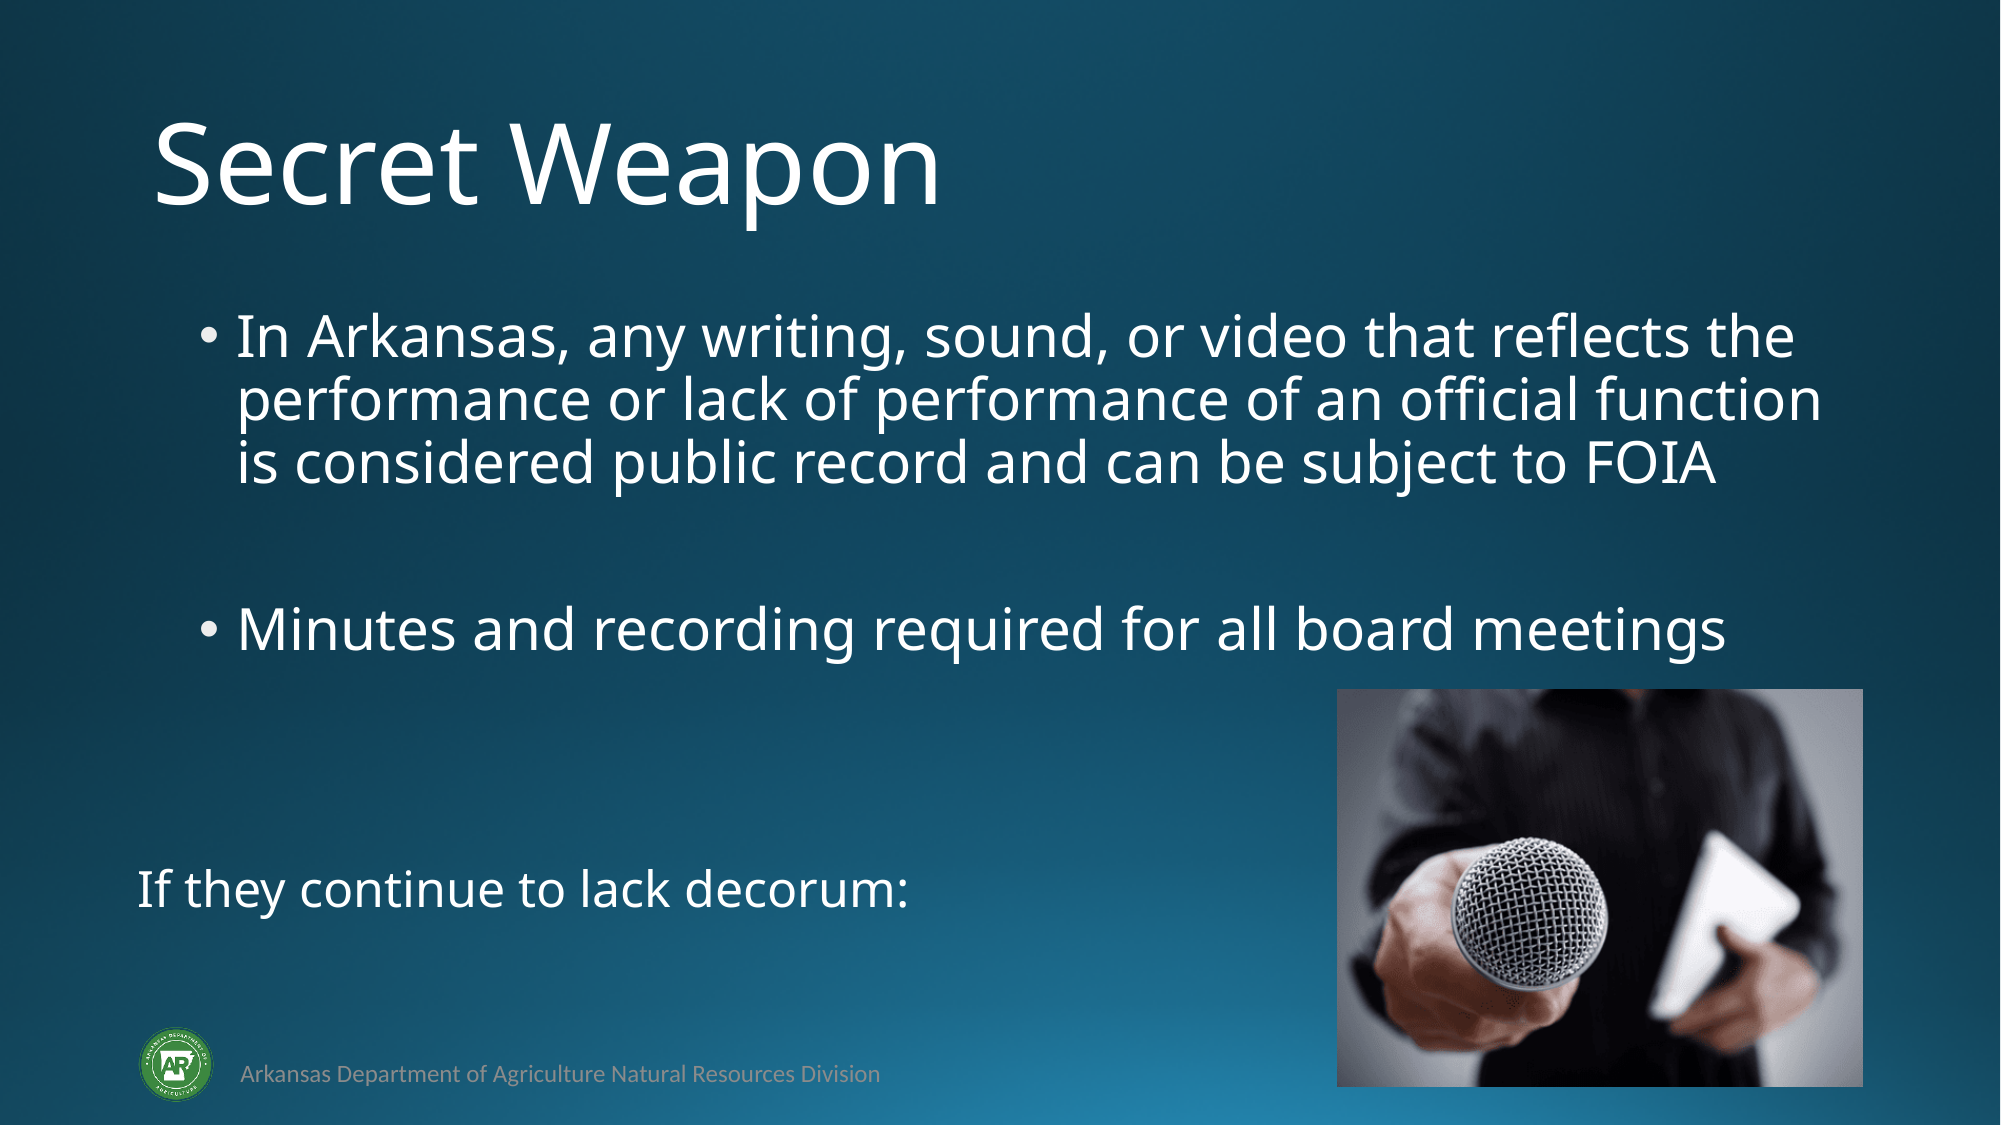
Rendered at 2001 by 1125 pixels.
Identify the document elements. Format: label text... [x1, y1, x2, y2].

list In Arkansas, any writing, sound, or video that reflects the performance or lack of performance of an official function is considered public record and can be subject to FOIA Minutes and recording required for all board meetings [183, 299, 1863, 1014]
title Secret Weapon [137, 59, 1863, 278]
footer Arkansas Department of Agriculture Natural Resources Division [225, 1042, 1333, 1103]
text_box If they continue to lack decorum: [122, 849, 1031, 925]
picture [0, 0, 2001, 1125]
